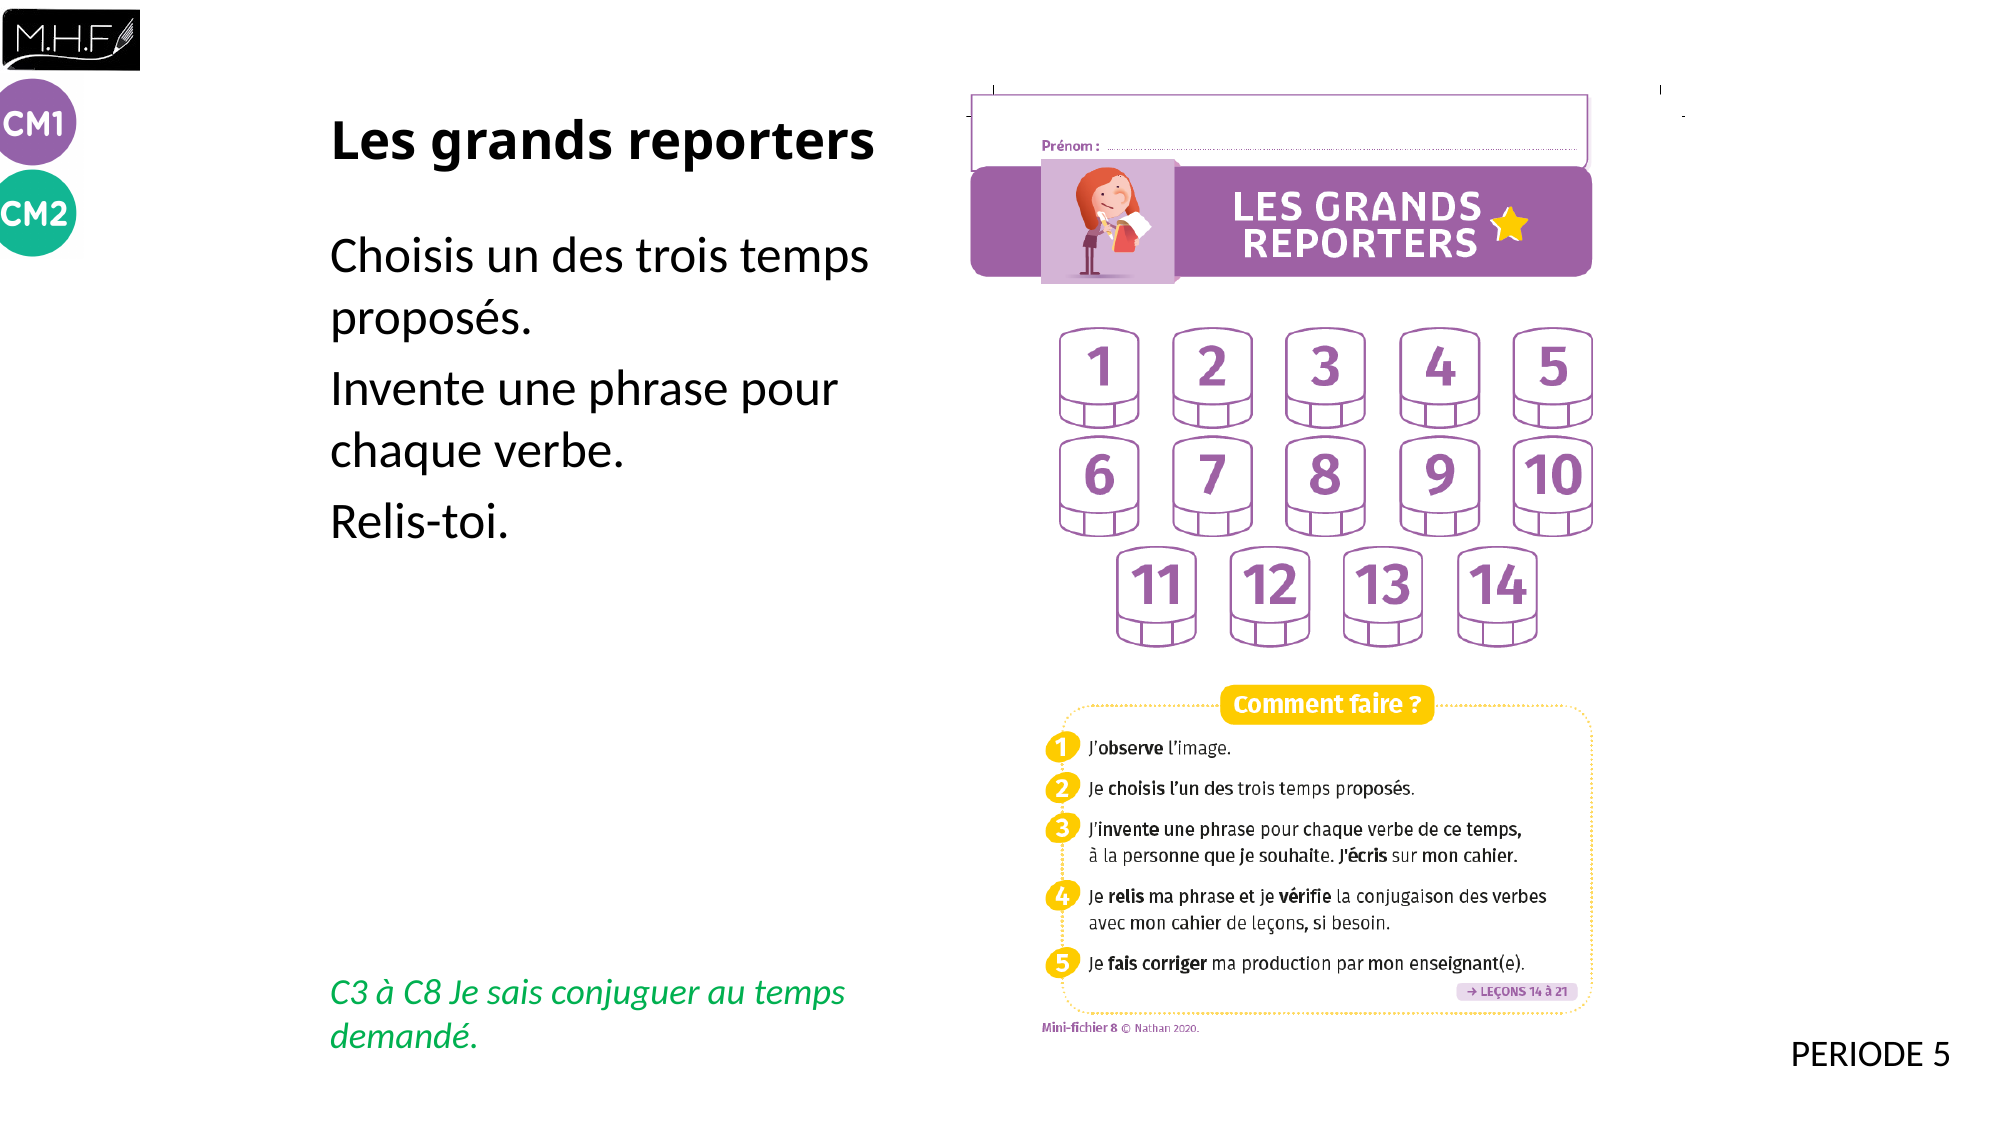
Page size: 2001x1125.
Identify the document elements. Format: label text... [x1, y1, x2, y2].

picture [0, 7, 140, 259]
text_box Choisis un des trois temps proposés. Invente une phrase pour chaque verbe. Relis-toi. C3 à C8 Je sais conjuguer au temps demandé. [315, 214, 908, 1064]
picture [966, 85, 1685, 1050]
text_box Les grands reporters [315, 61, 931, 178]
text_box PERIODE 5 [1362, 1021, 1967, 1082]
